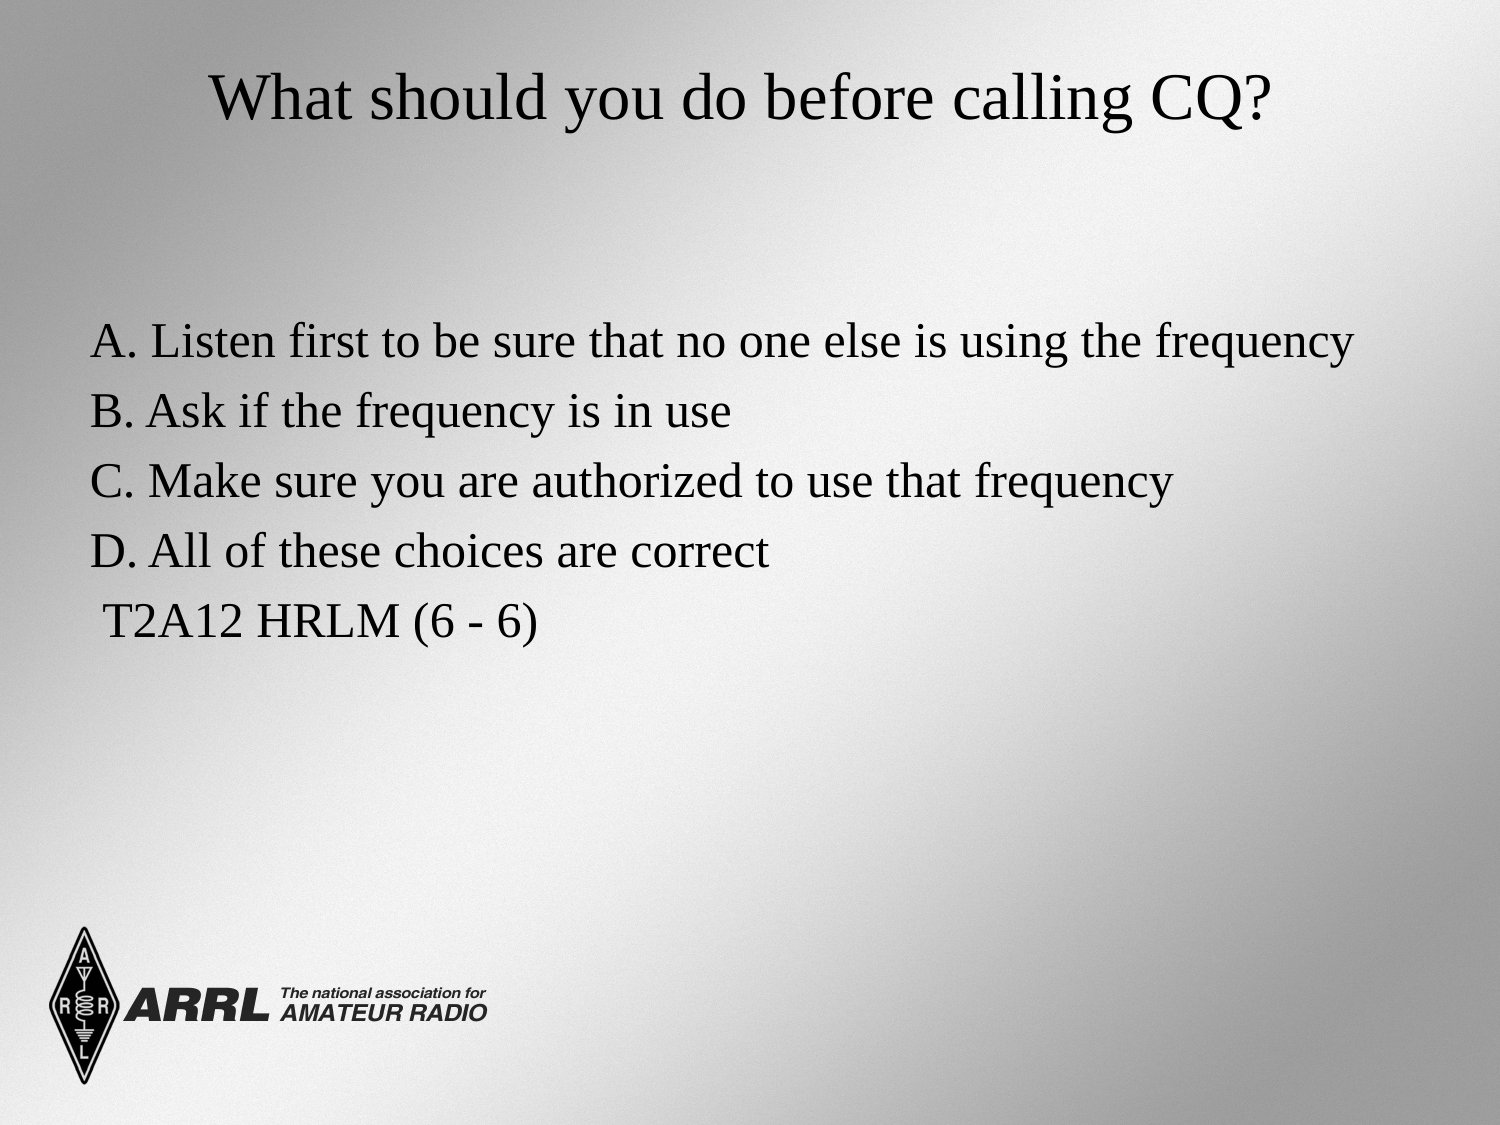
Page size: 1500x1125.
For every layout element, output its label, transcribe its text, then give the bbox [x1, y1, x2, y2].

picture [0, 0, 1500, 1125]
title What should you do before calling CQ? [75, 45, 1425, 233]
list A. Listen first to be sure that no one else is using the frequency B. Ask if the frequency is in use C. Make sure you are authorized to use that frequency D. All of these choices are correct T2A12 HRLM (6 - 6) [75, 299, 1425, 1005]
